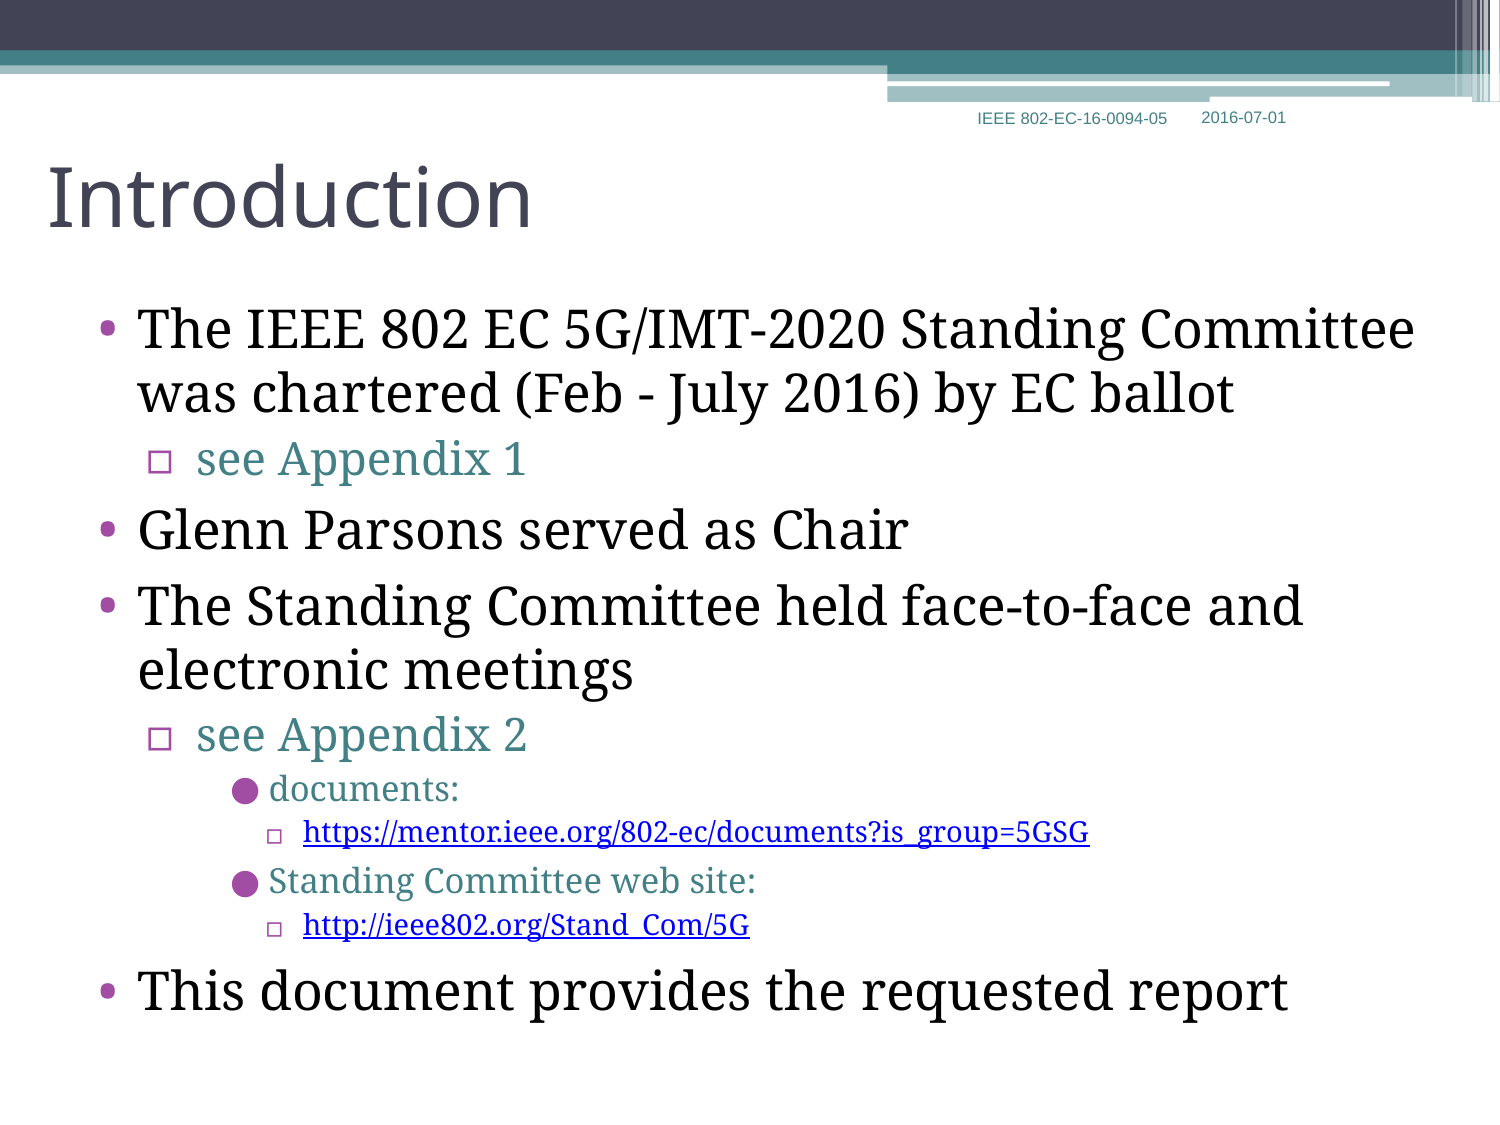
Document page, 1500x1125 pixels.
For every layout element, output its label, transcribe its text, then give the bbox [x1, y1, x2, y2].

text_box [1490, 61, 1500, 102]
text_box 4 [1354, 0, 1500, 61]
list The IEEE 802 EC 5G/IMT-2020 Standing Committee was chartered (Feb - July 2016) by EC ballot see Appendix 1 Glenn Parsons served as Chair The Standing Committee held face-to-face and electronic meetings see Appendix 2 documents: https://mentor.ieee.org/802-ec/documents?is_group=5GSG Standing Committee web site: http://ieee802.org/Stand_Com/5G This document provides the requested report [74, 286, 1426, 1079]
title Introduction [39, 136, 1473, 251]
